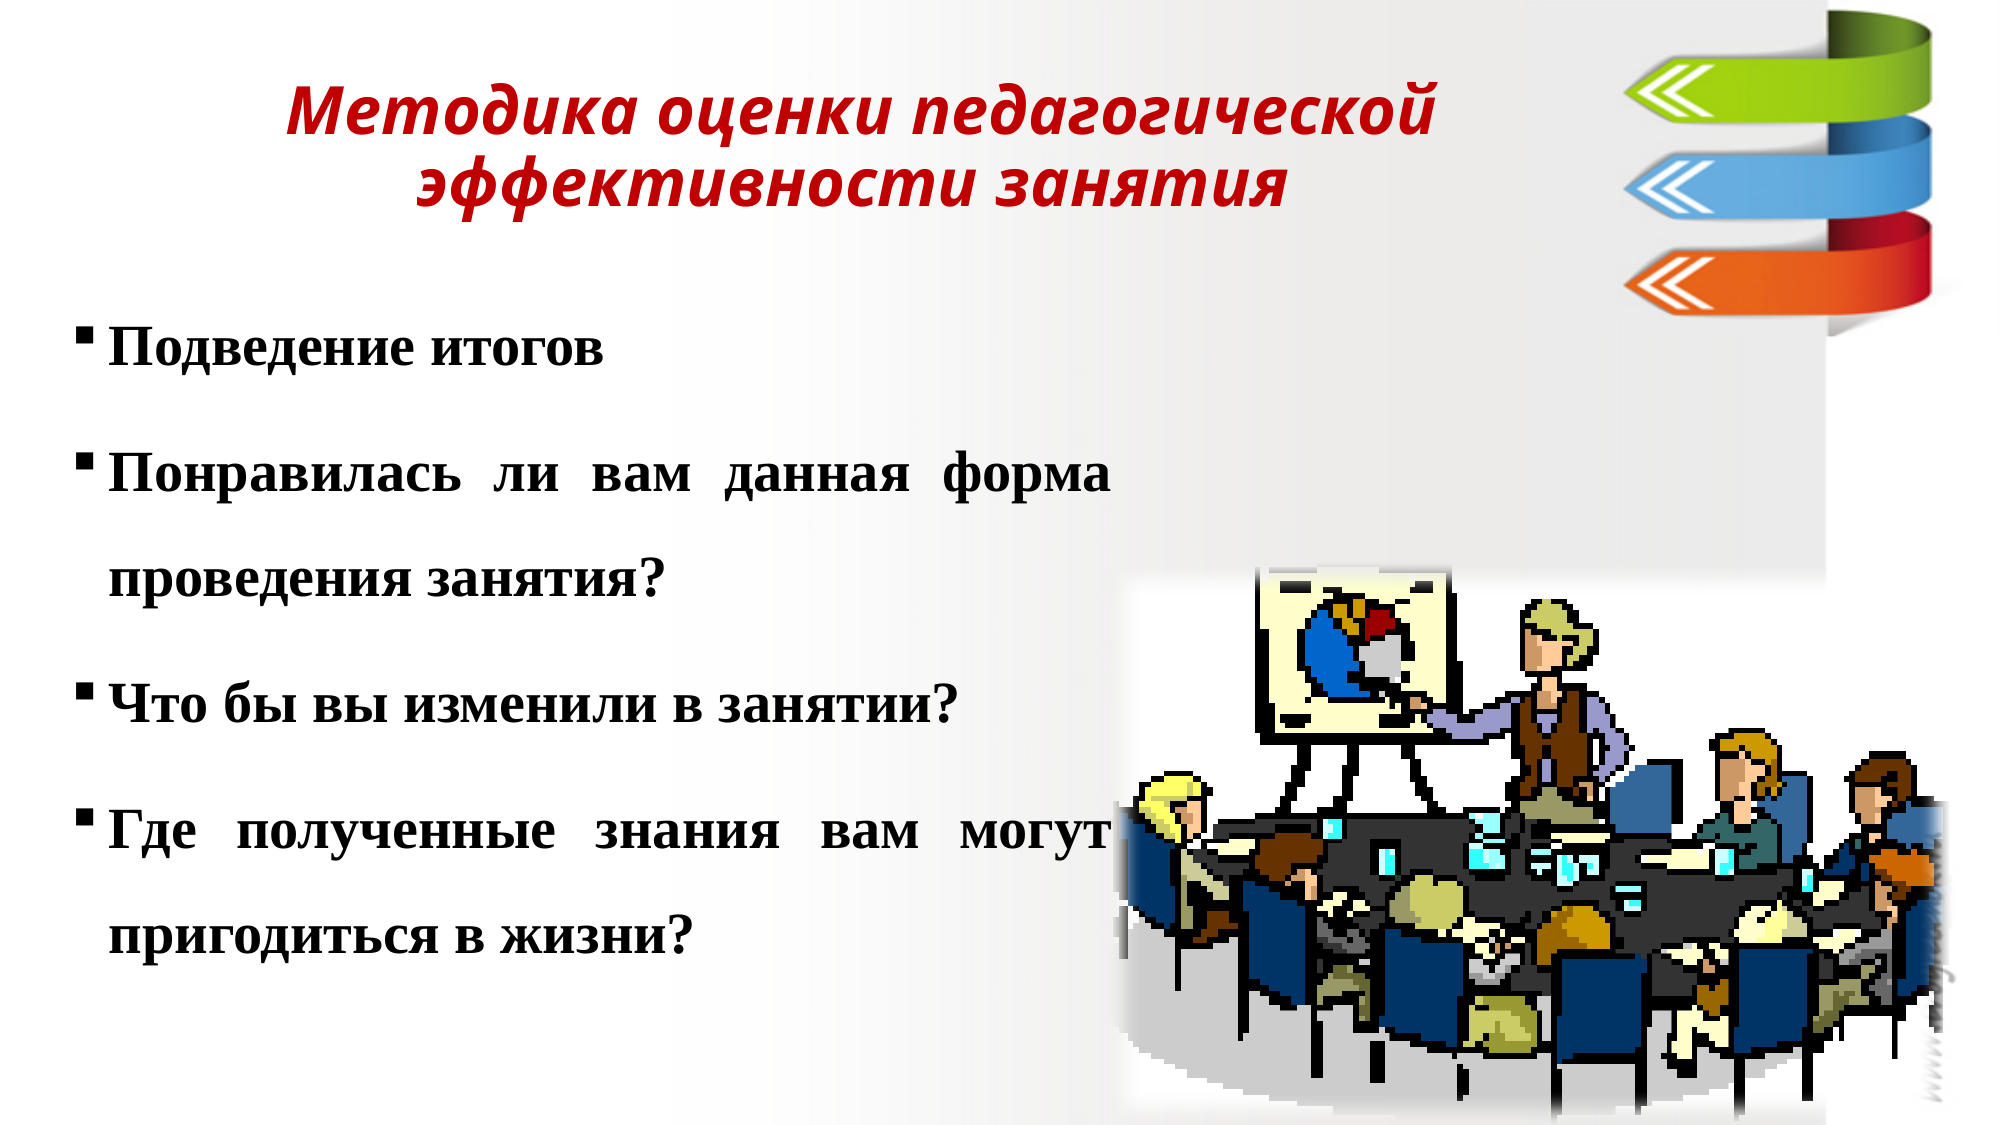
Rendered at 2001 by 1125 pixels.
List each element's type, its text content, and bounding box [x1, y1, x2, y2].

title Методика оценки педагогической эффективности занятия [93, 55, 1631, 243]
picture [0, 0, 2001, 1125]
list Подведение итогов Понравилась ли вам данная форма проведения занятия? Что бы вы изменили в занятии? Где полученные знания вам могут пригодиться в жизни? [56, 265, 1128, 1053]
